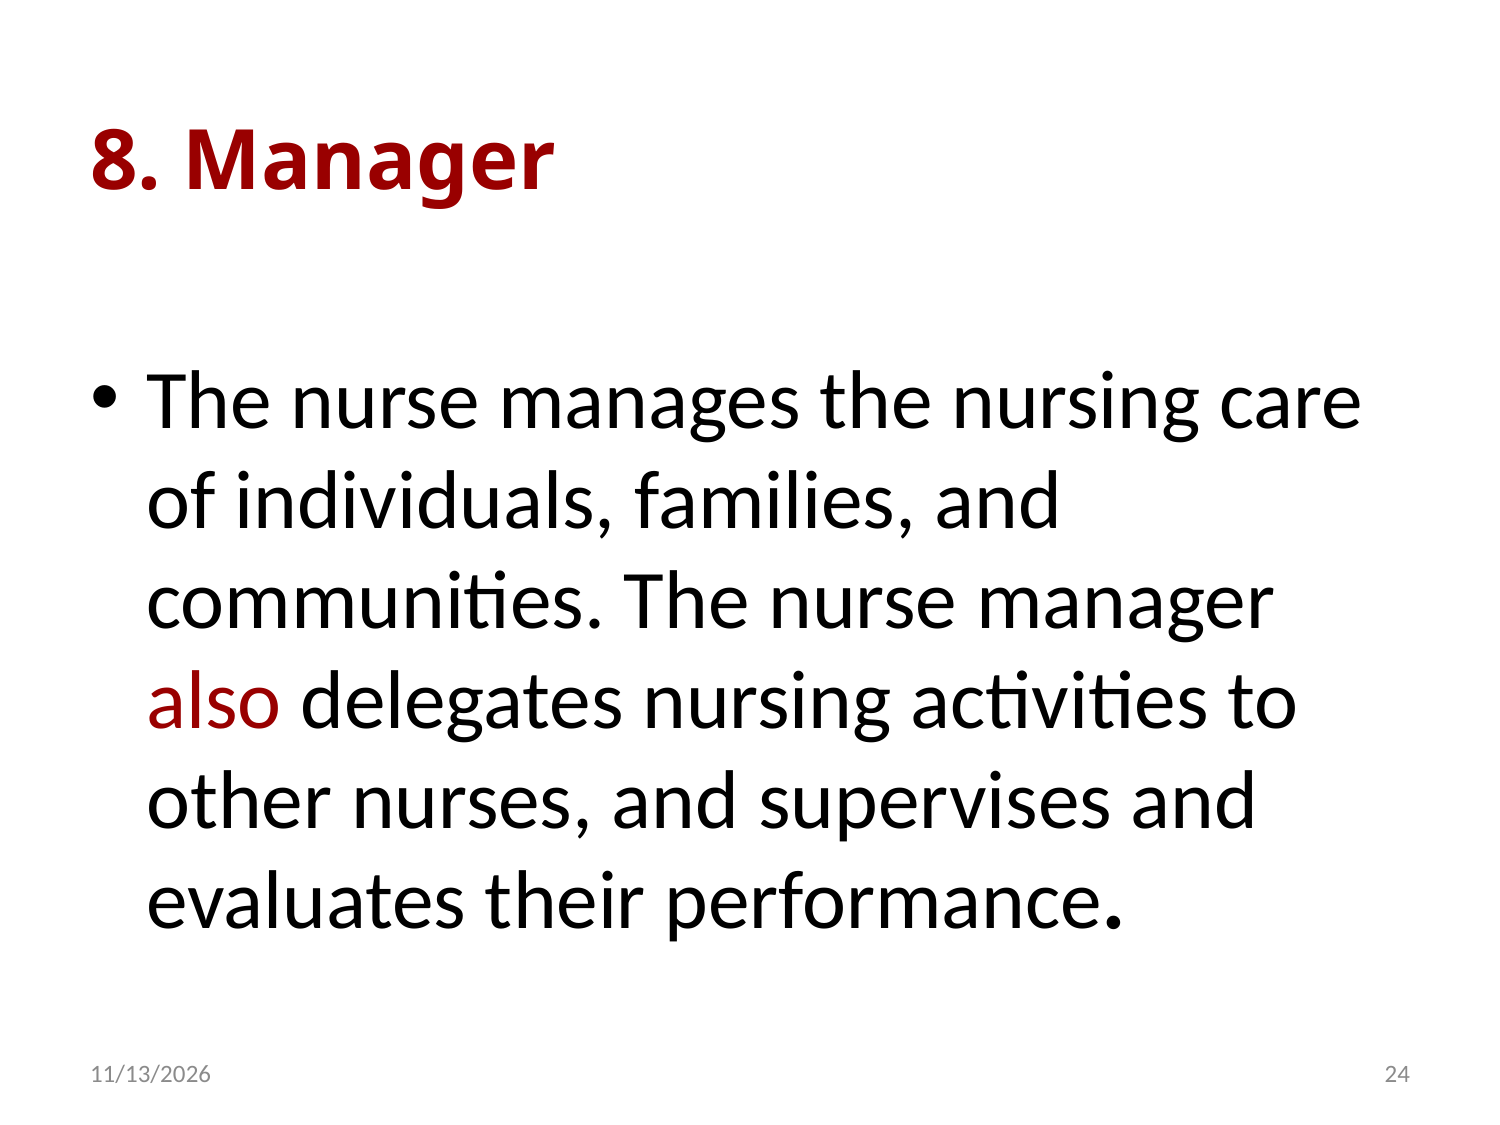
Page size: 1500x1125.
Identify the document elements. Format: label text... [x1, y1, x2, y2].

slide_number 24 [1074, 1042, 1425, 1103]
title 8. Manager [75, 75, 1425, 238]
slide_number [75, 1042, 425, 1103]
list The nurse manages the nursing care of individuals, families, and communities. The nurse manager also delegates nursing activities to other nurses, and supervises and evaluates their performance. [75, 338, 1425, 1071]
